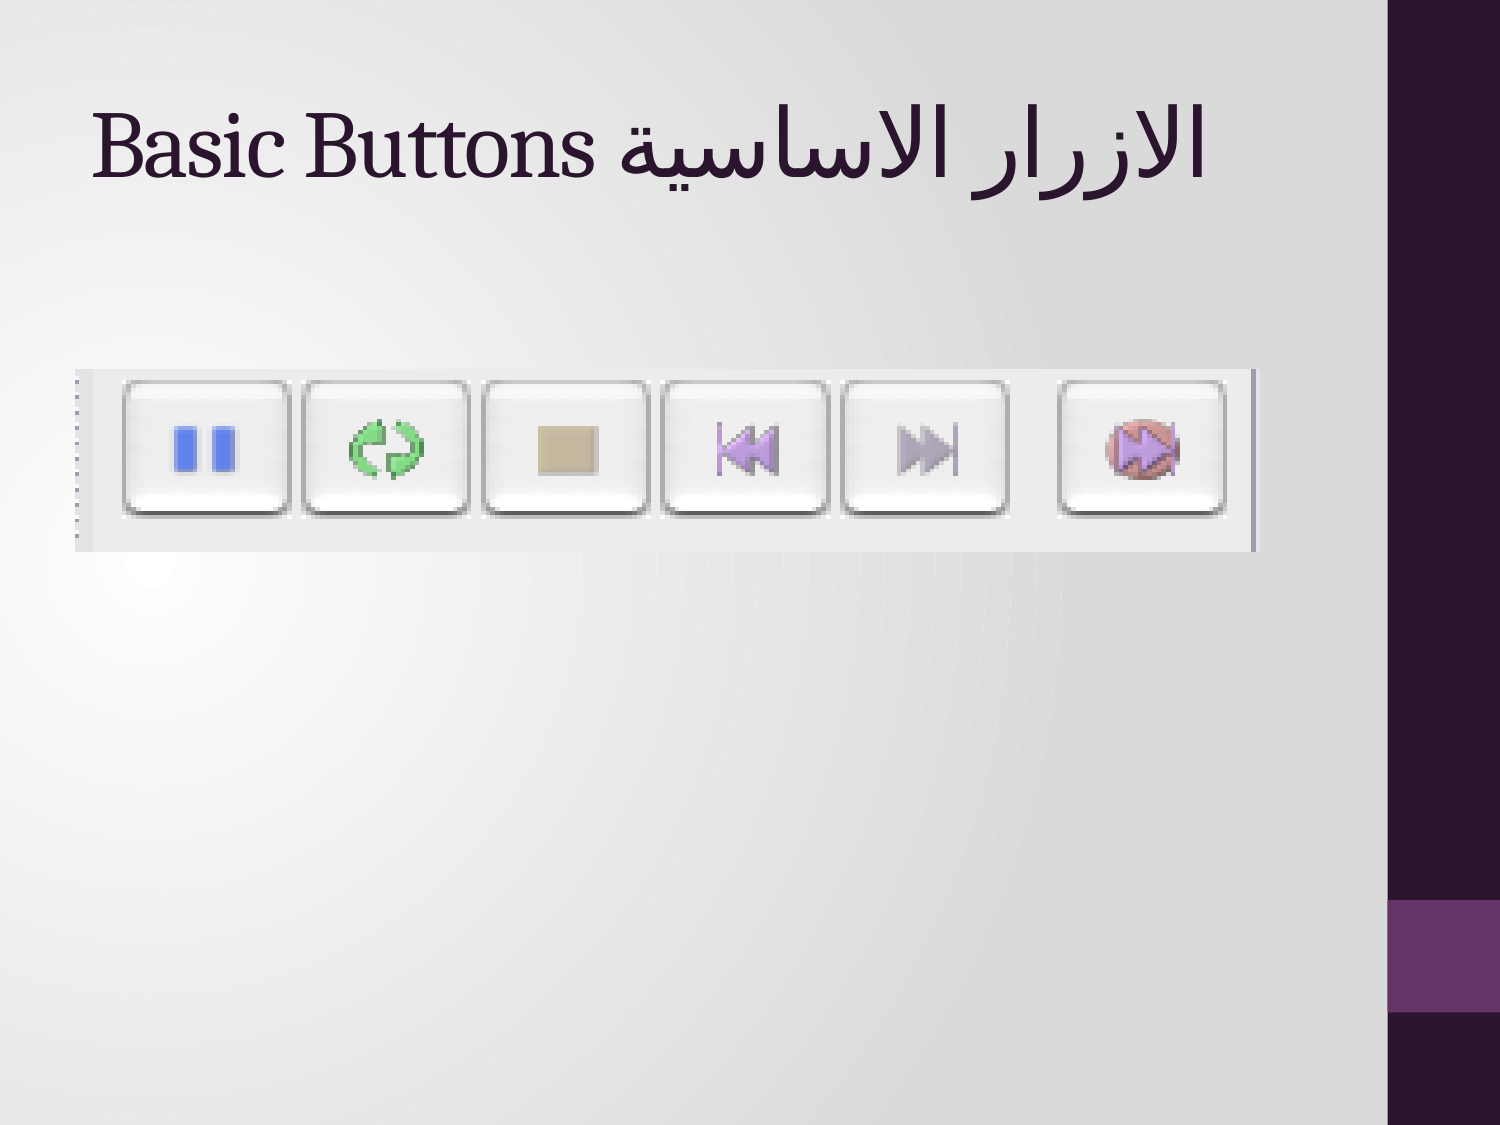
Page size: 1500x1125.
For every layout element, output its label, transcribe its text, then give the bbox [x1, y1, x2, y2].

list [74, 261, 1261, 552]
title Basic Buttons الازرار الاساسية [75, 45, 1325, 233]
